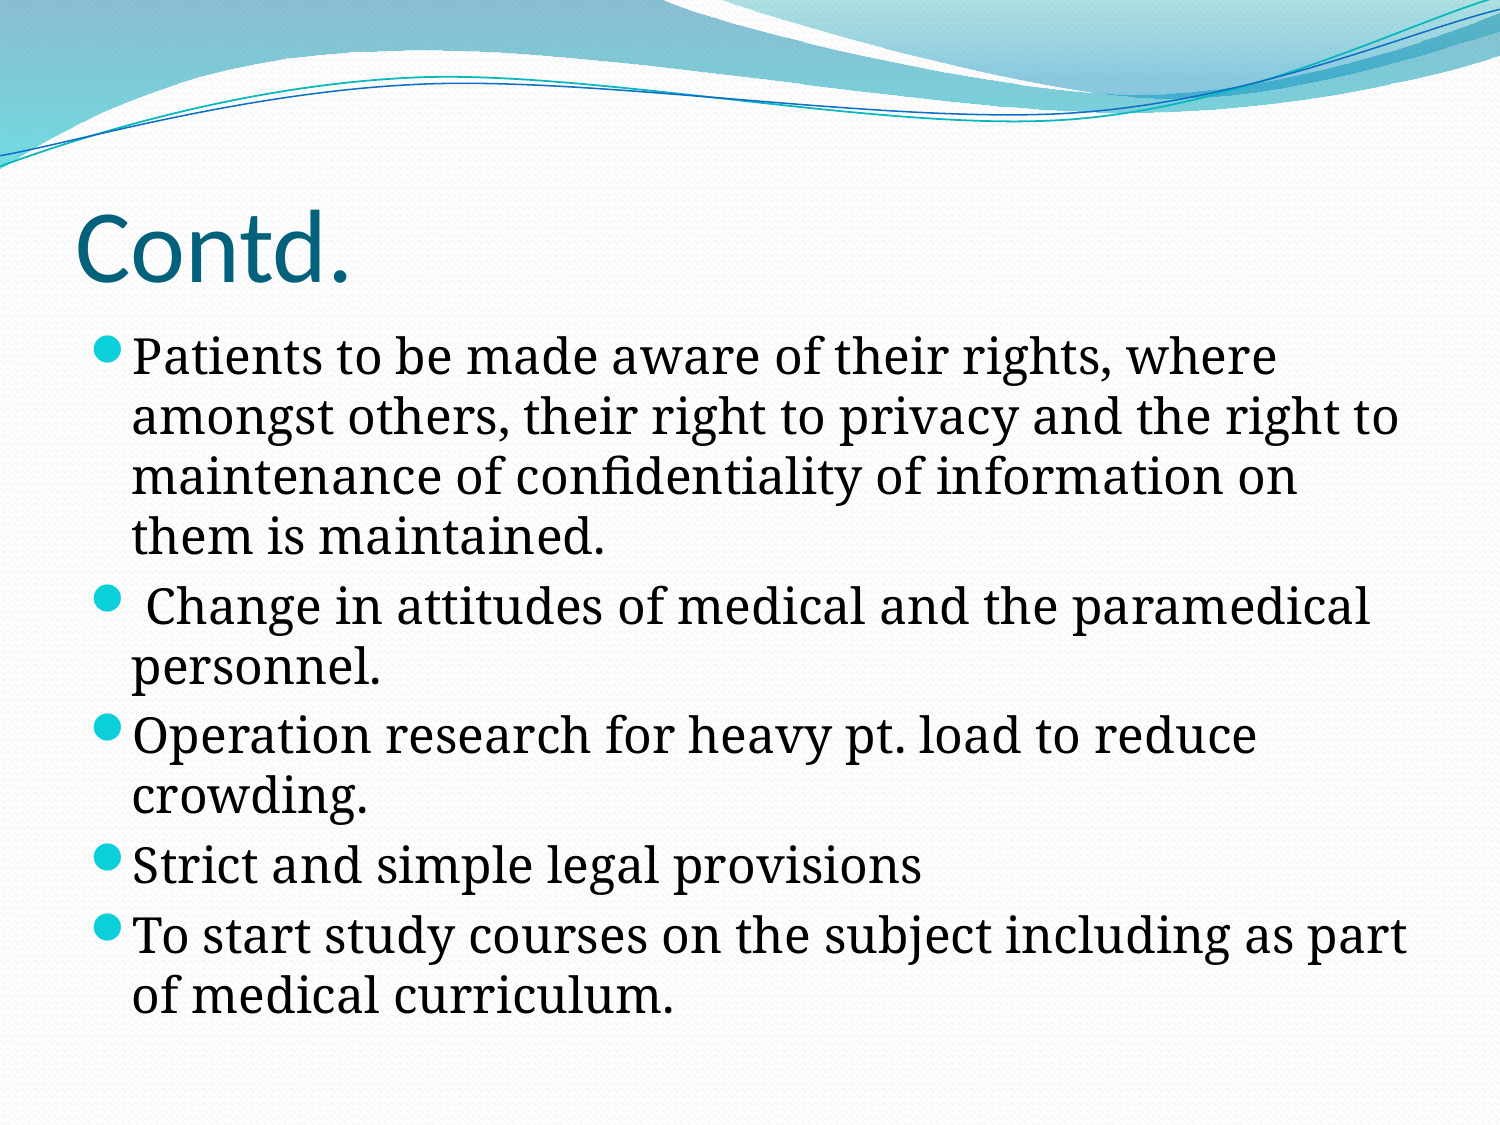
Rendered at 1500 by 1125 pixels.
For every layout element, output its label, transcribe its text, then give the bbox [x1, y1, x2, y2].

title Contd. [75, 115, 1425, 303]
list Patients to be made aware of their rights, where amongst others, their right to privacy and the right to maintenance of confidentiality of information on them is maintained. Change in attitudes of medical and the paramedical personnel. Operation research for heavy pt. load to reduce crowding. Strict and simple legal provisions To start study courses on the subject including as part of medical curriculum. [75, 317, 1425, 1038]
